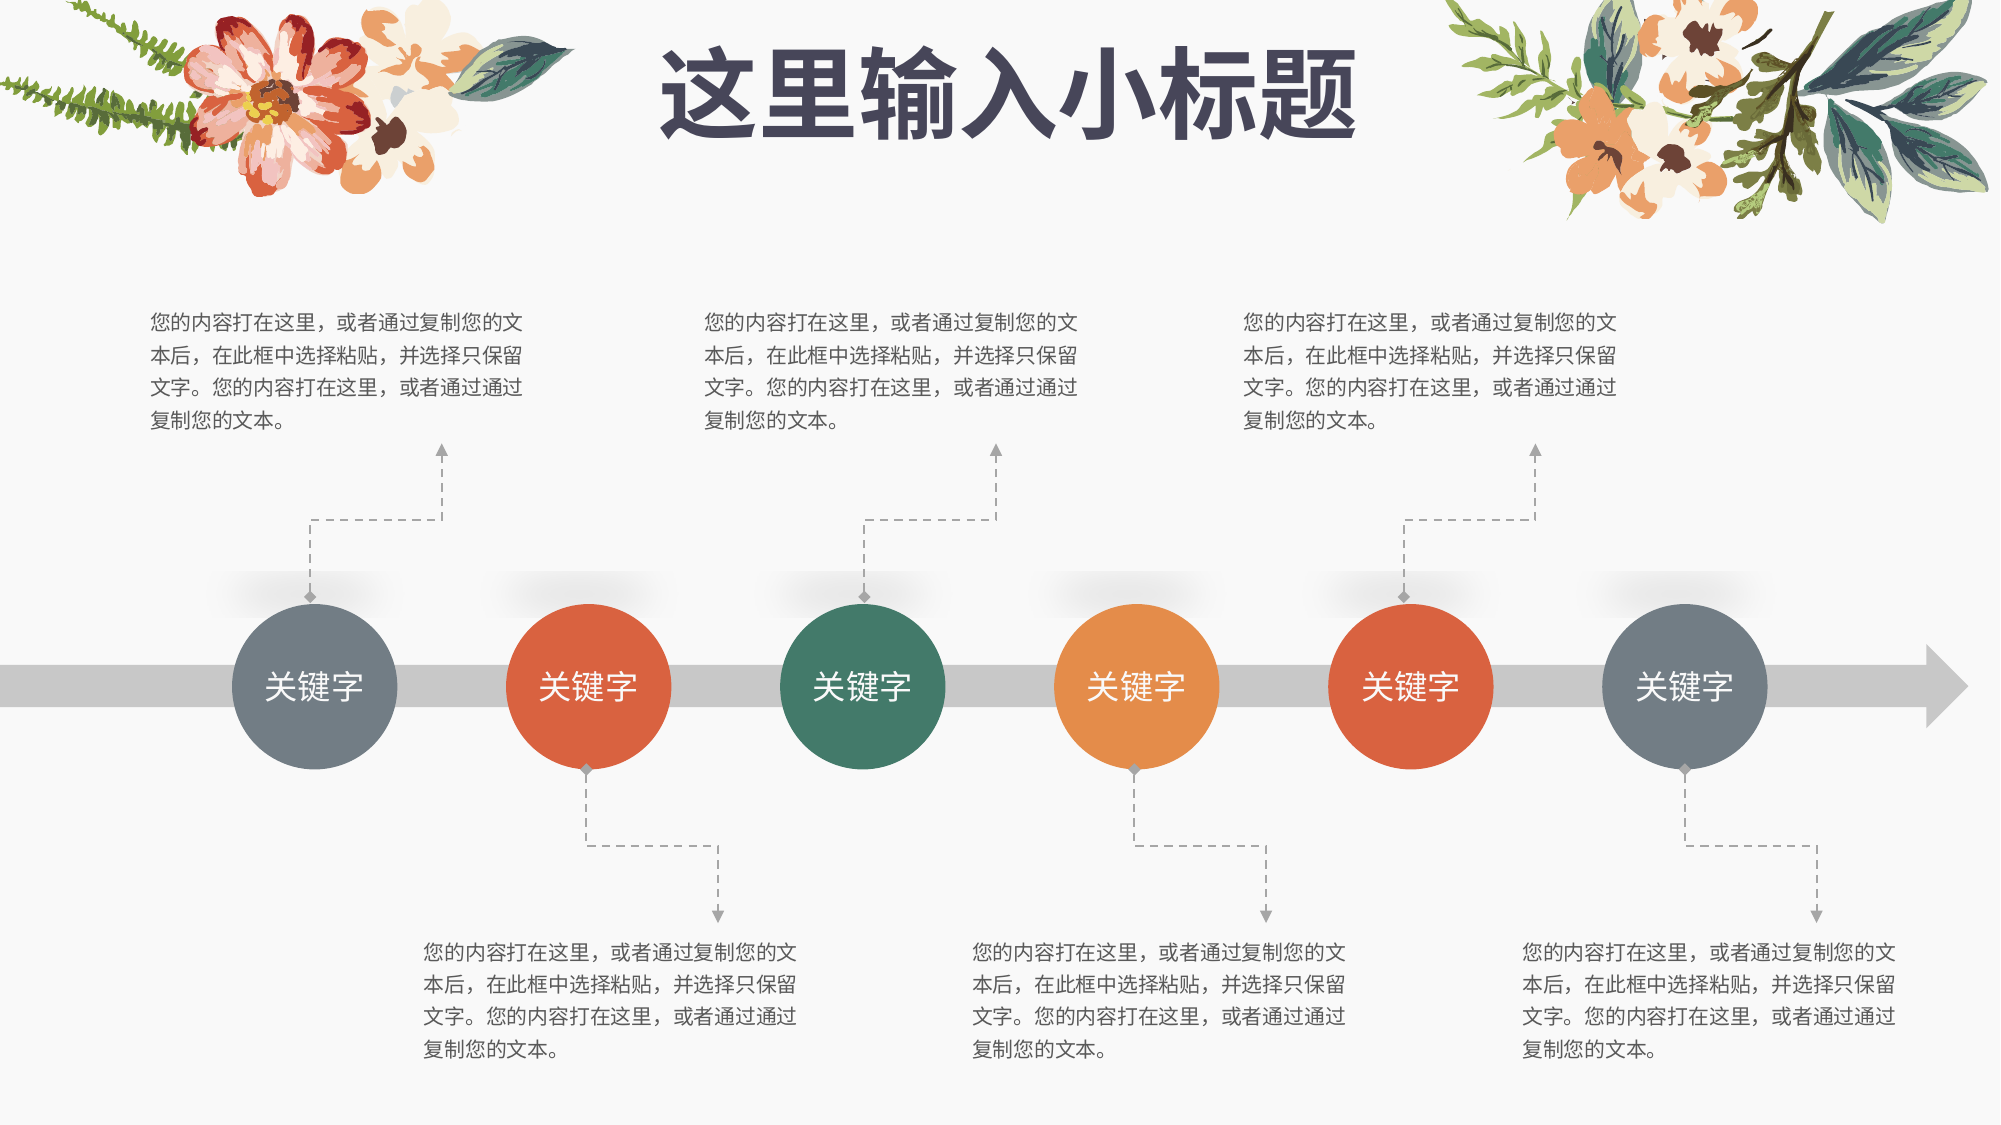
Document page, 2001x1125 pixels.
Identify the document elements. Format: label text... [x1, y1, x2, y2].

text_box [1218, 663, 1330, 709]
text_box 关键字 [505, 603, 673, 771]
text_box 您的内容打在这里，或者通过复制您的文本后，在此框中选择粘贴，并选择只保留文字。您的内容打在这里，或者通过通过复制您的文本。 [689, 295, 1103, 440]
text_box [944, 663, 1056, 709]
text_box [853, 454, 1007, 586]
text_box [0, 663, 234, 709]
text_box [1492, 663, 1604, 709]
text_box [1123, 780, 1277, 913]
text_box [1392, 454, 1547, 586]
text_box 关键字 [1053, 603, 1221, 771]
picture [1441, 0, 1990, 224]
picture [0, 0, 577, 197]
text_box 您的内容打在这里，或者通过复制您的文本后，在此框中选择粘贴，并选择只保留文字。您的内容打在这里，或者通过通过复制您的文本。 [1507, 924, 1922, 1069]
text_box 您的内容打在这里，或者通过复制您的文本后，在此框中选择粘贴，并选择只保留文字。您的内容打在这里，或者通过通过复制您的文本。 [957, 924, 1371, 1069]
text_box 关键字 [230, 603, 399, 771]
text_box 您的内容打在这里，或者通过复制您的文本后，在此框中选择粘贴，并选择只保留文字。您的内容打在这里，或者通过通过复制您的文本。 [135, 295, 549, 440]
text_box 您的内容打在这里，或者通过复制您的文本后，在此框中选择粘贴，并选择只保留文字。您的内容打在这里，或者通过通过复制您的文本。 [409, 924, 823, 1069]
text_box 关键字 [1327, 603, 1495, 771]
text_box [1766, 641, 1970, 731]
text_box [670, 663, 782, 709]
text_box 关键字 [779, 603, 947, 771]
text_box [575, 780, 729, 913]
text_box 关键字 [1601, 603, 1769, 771]
text_box [396, 663, 508, 709]
text_box 您的内容打在这里，或者通过复制您的文本后，在此框中选择粘贴，并选择只保留文字。您的内容打在这里，或者通过通过复制您的文本。 [1228, 295, 1643, 440]
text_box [1673, 780, 1828, 913]
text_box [299, 454, 453, 586]
text_box 这里输入小标题 [643, 23, 1374, 159]
